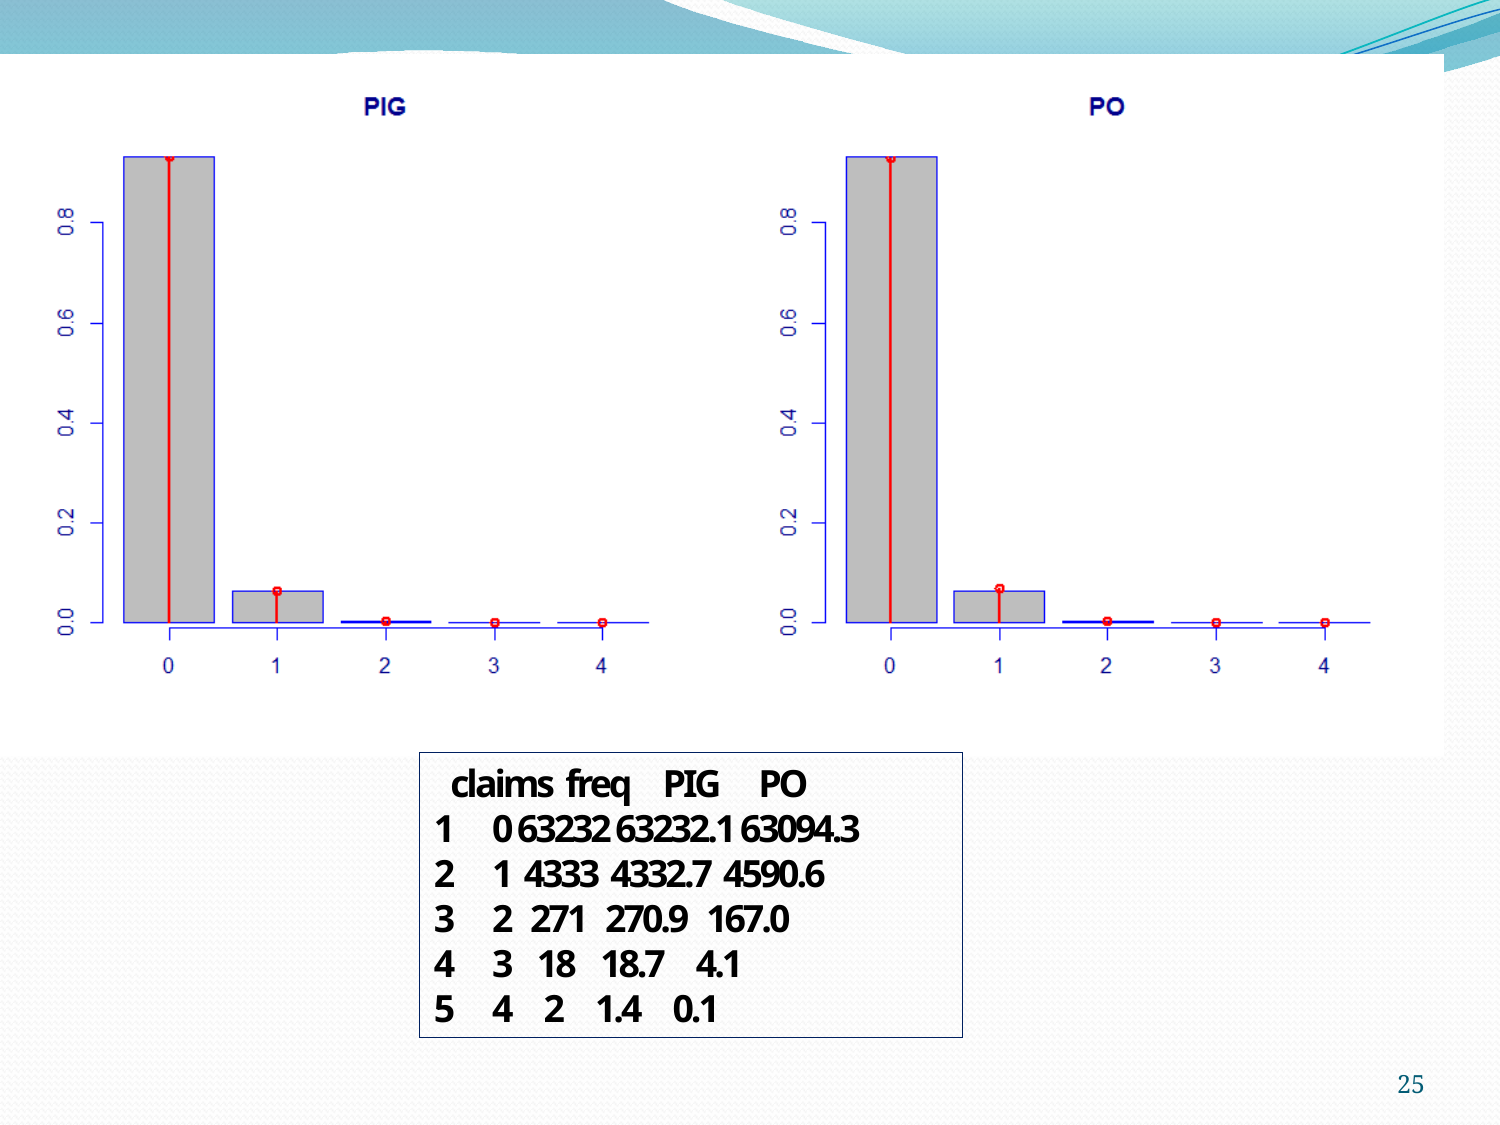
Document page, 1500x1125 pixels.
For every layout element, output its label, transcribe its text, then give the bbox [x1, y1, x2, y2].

slide_number 25 [1299, 1042, 1425, 1103]
text_box claims freq PIG PO 1 0 63232 63232.1 63094.3 2 1 4333 4332.7 4590.6 3 2 271 270.9 167.0 4 3 18 18.7 4.1 5 4 2 1.4 0.1 [419, 769, 963, 1038]
picture [0, 54, 1444, 757]
